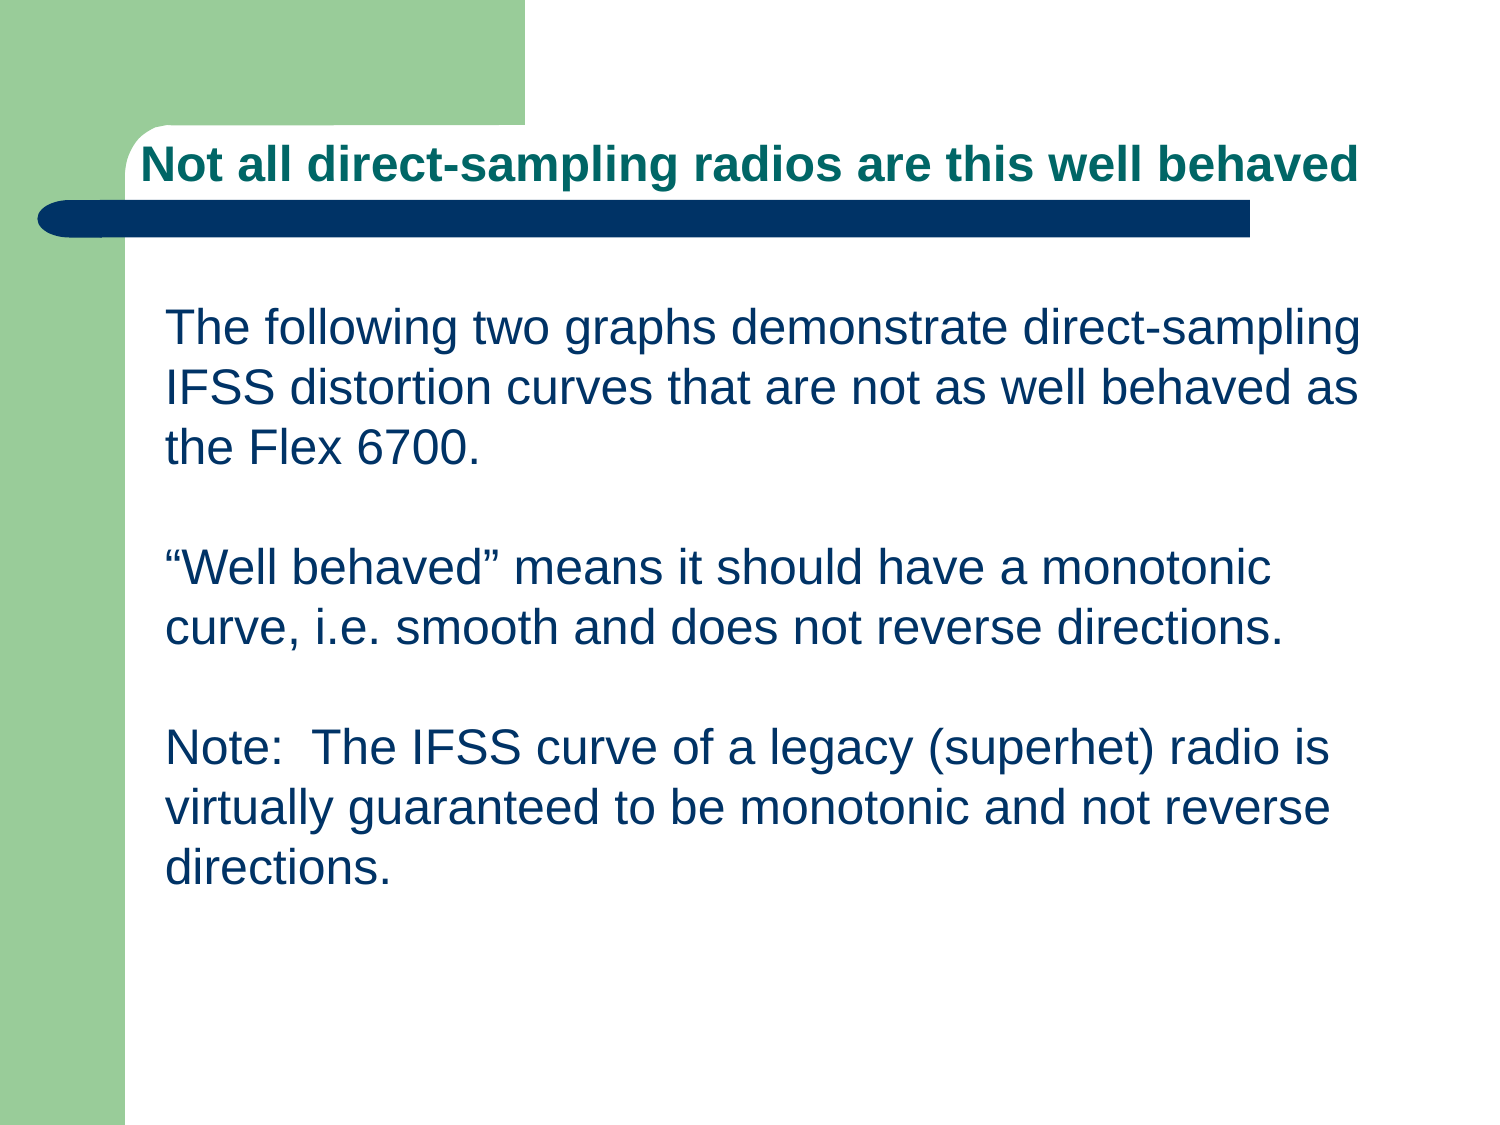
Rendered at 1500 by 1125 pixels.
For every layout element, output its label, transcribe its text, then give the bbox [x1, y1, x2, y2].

title Not all direct-sampling radios are this well behaved [124, 112, 1426, 201]
text_box The following two graphs demonstrate direct-sampling IFSS distortion curves that are not as well behaved as the Flex 6700. “Well behaved” means it should have a monotonic curve, i.e. smooth and does not reverse directions. Note: The IFSS curve of a legacy (superhet) radio is virtually guaranteed to be monotonic and not reverse directions. [149, 287, 1413, 903]
